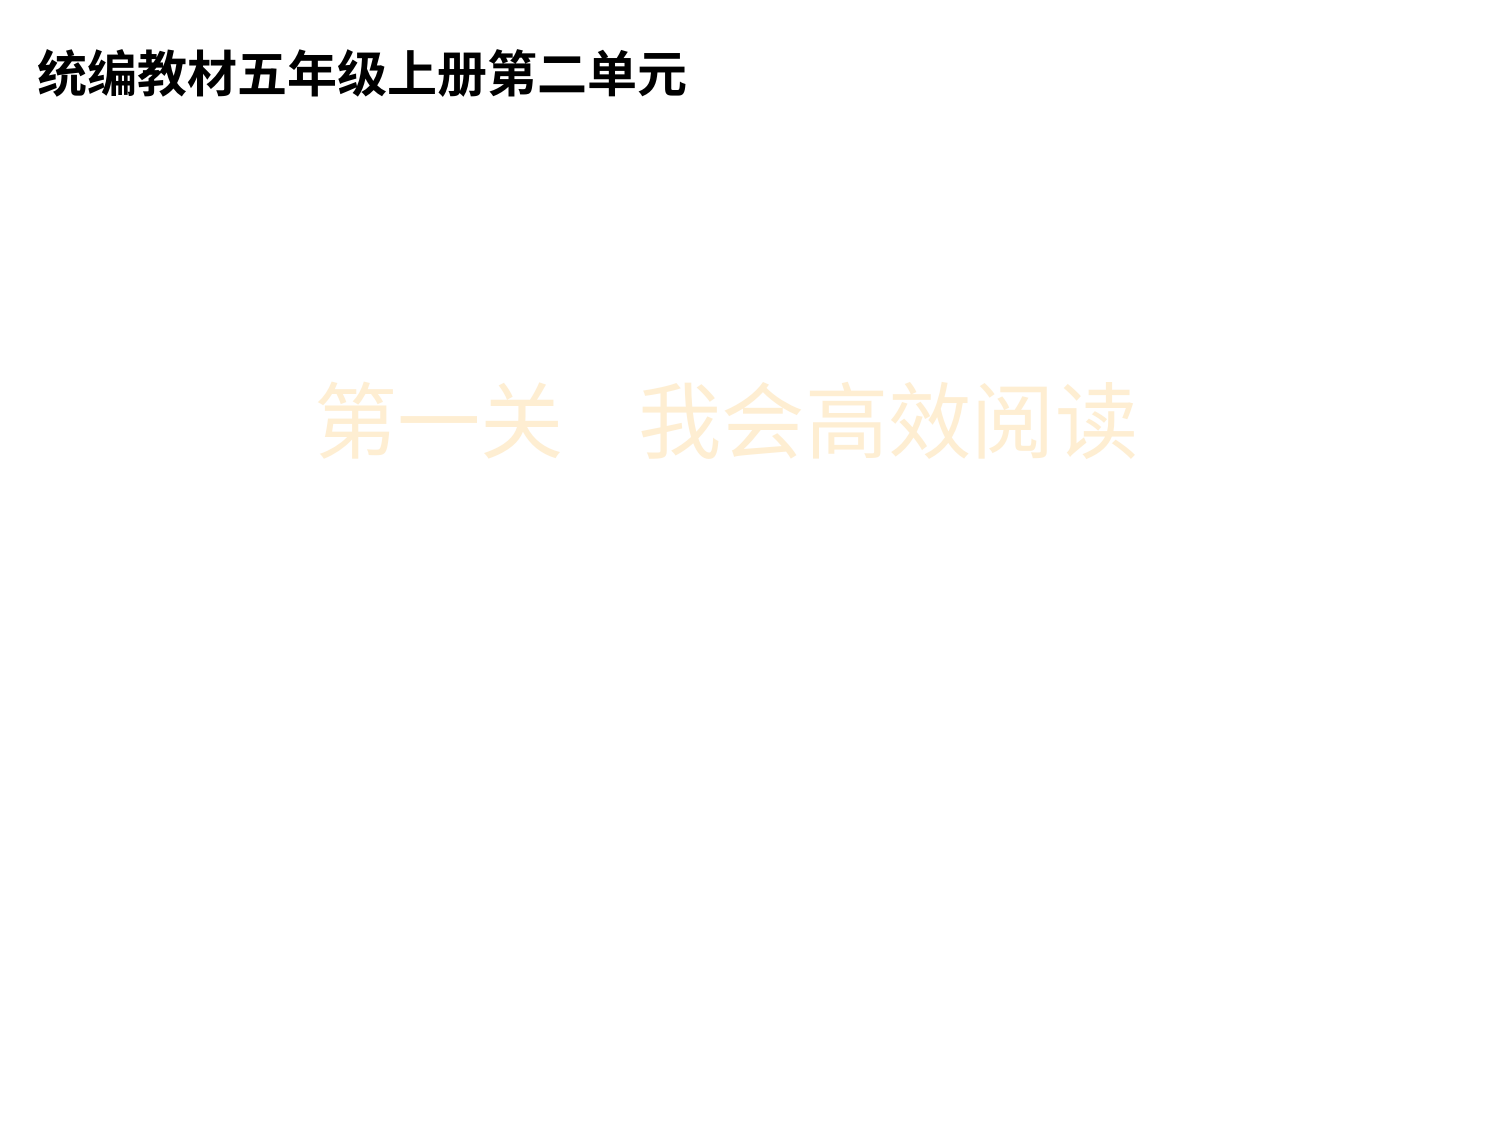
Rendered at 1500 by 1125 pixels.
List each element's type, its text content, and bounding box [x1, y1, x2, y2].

list 第一关 我会高效阅读 [79, 341, 1374, 497]
text_box 统编教材五年级上册第二单元 [23, 35, 703, 111]
